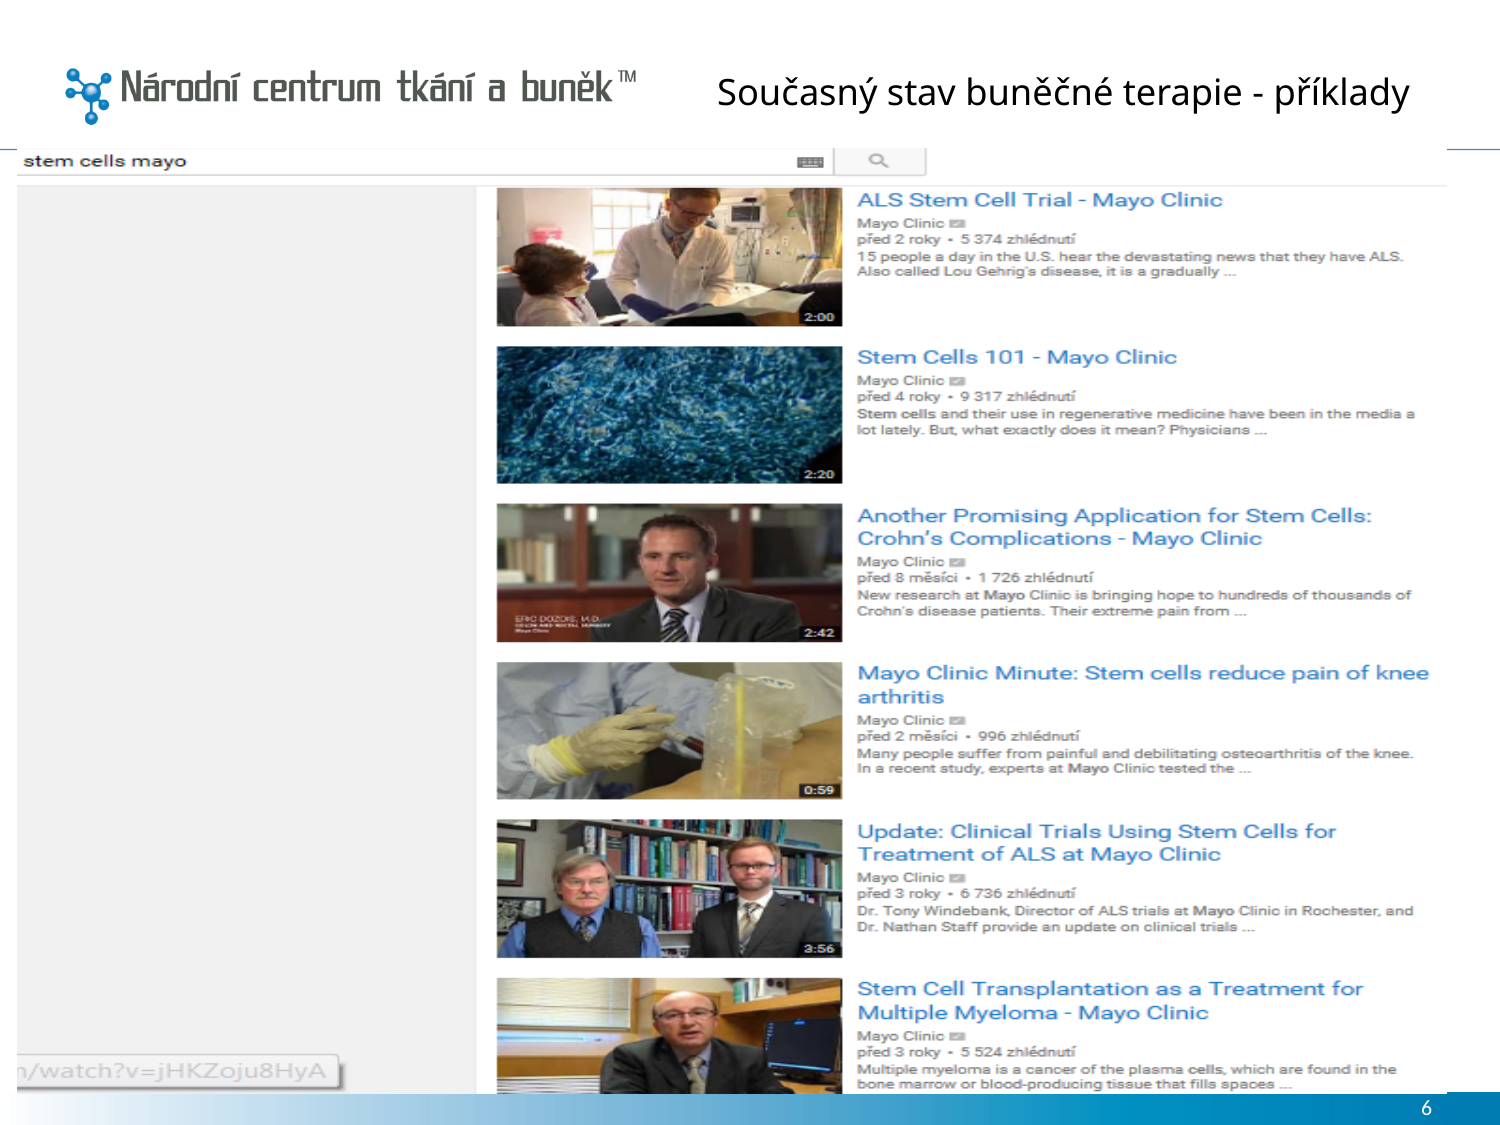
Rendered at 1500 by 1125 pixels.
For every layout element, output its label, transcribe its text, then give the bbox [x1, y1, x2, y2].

title Současný stav buněčné terapie - příklady [643, 45, 1425, 138]
picture [0, 148, 1448, 1125]
picture [64, 66, 638, 126]
